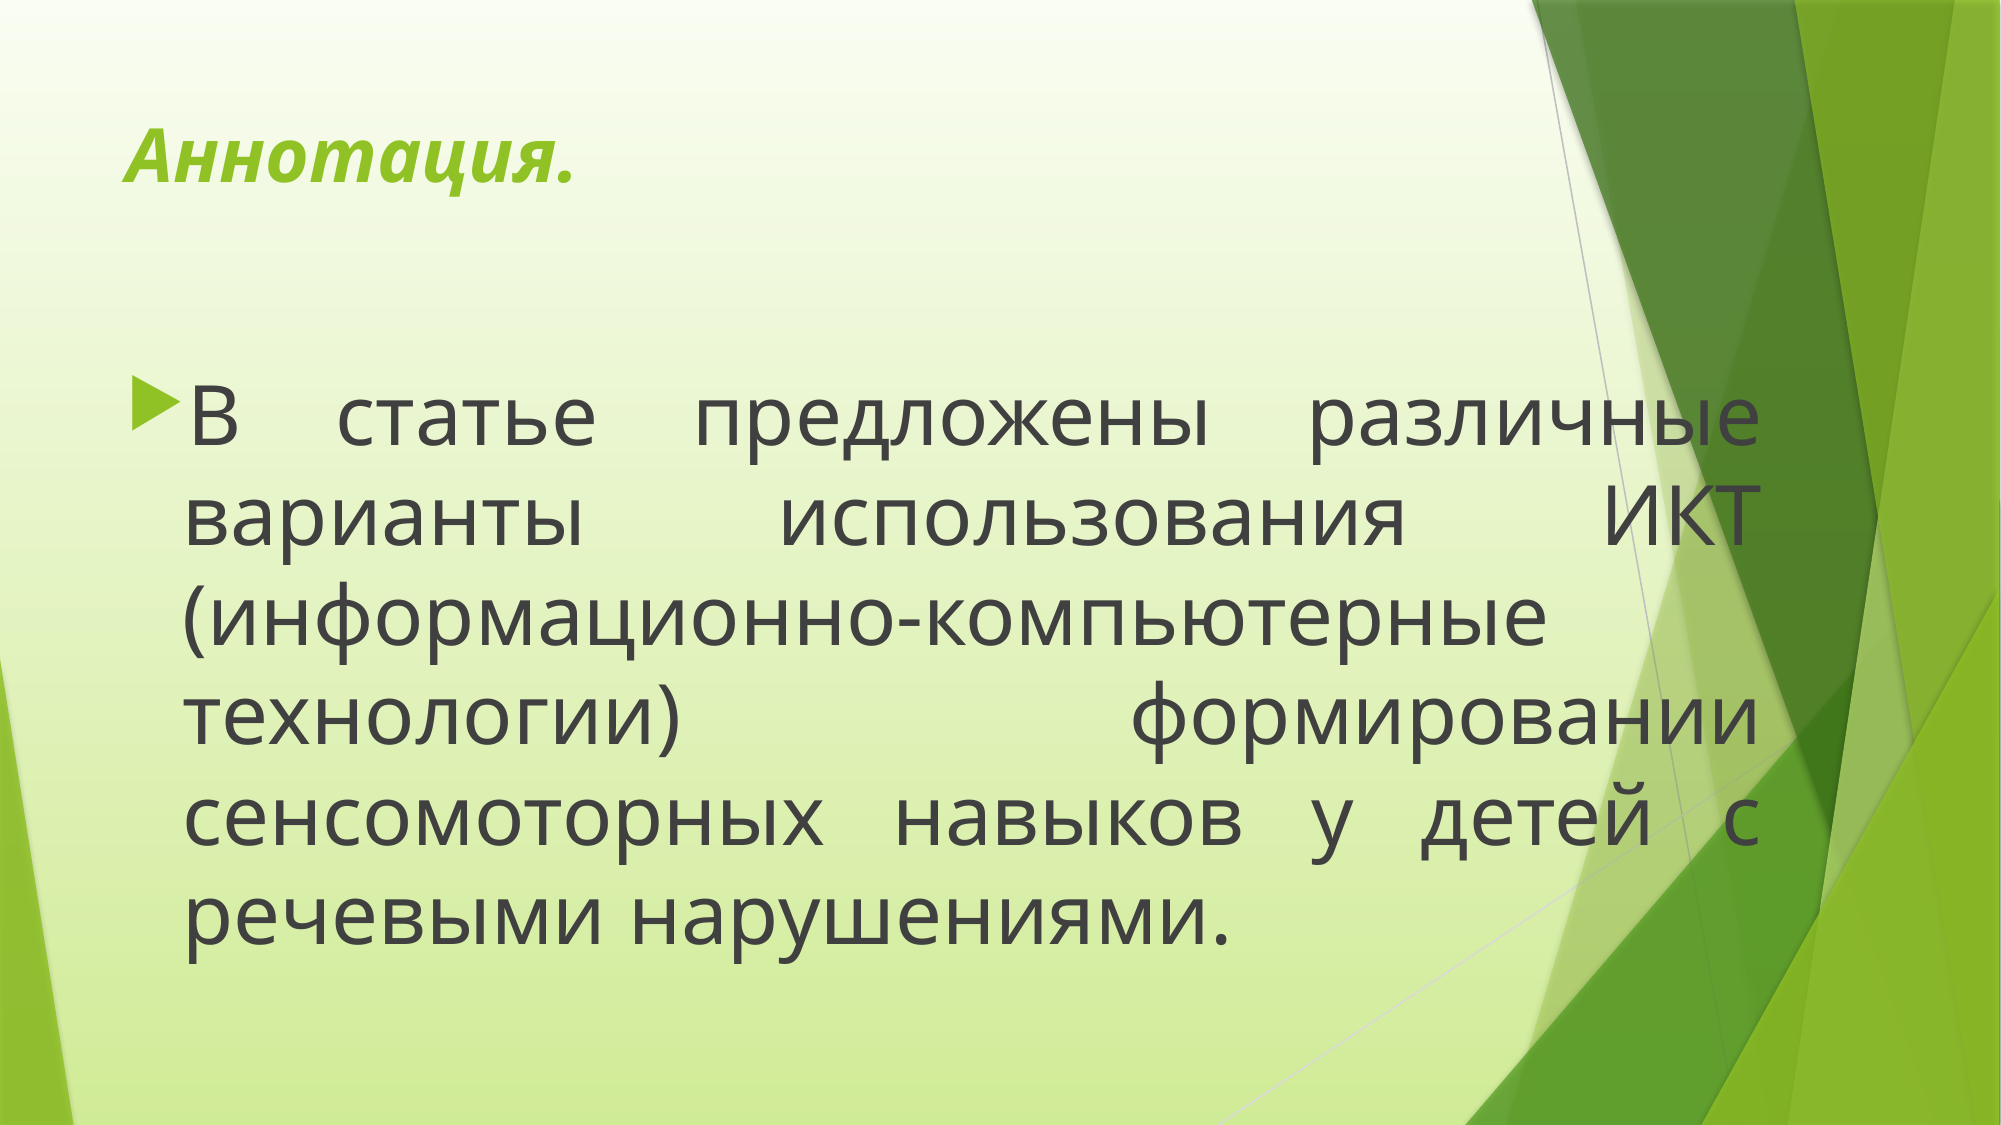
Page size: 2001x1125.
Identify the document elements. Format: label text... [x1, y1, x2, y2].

list В статье предложены различные варианты использования ИКТ (информационно-компьютерные технологии) формировании сенсомоторных навыков у детей с речевыми нарушениями. [111, 354, 1779, 992]
title Аннотация. [111, 99, 1522, 317]
